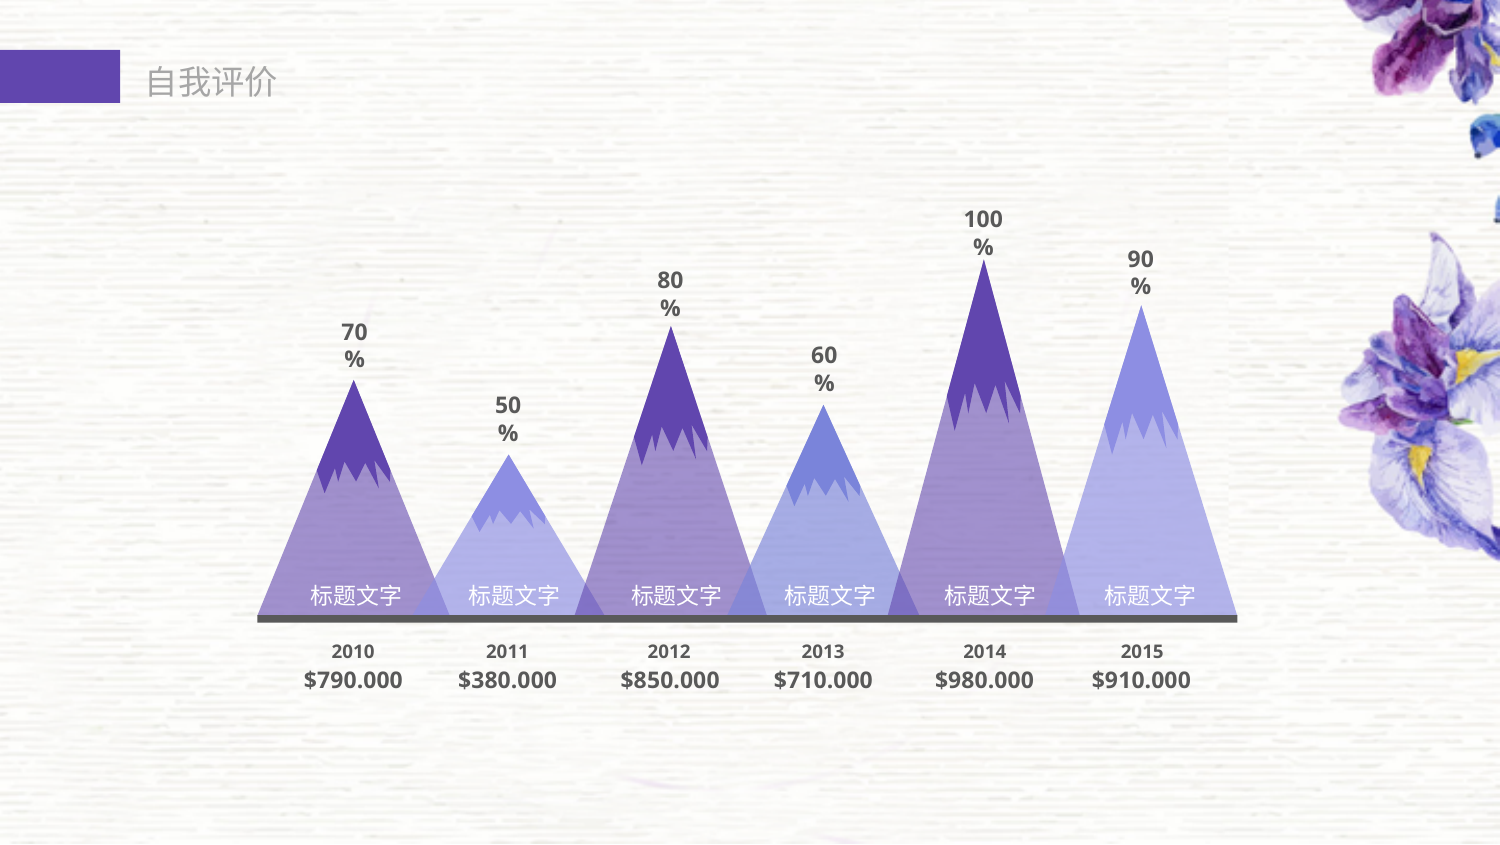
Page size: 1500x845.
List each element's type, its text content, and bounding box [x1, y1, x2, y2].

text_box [758, 632, 889, 702]
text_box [919, 632, 1050, 702]
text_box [411, 454, 569, 618]
text_box 70% [326, 311, 384, 378]
text_box 100% [949, 199, 1017, 257]
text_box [605, 632, 735, 702]
picture [0, 0, 1500, 844]
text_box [288, 632, 419, 702]
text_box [1044, 305, 1238, 617]
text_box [574, 325, 768, 618]
text_box 50% [479, 385, 537, 452]
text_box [443, 632, 573, 702]
text_box 80% [641, 260, 699, 324]
text_box 60% [795, 335, 854, 402]
text_box 90% [1112, 238, 1170, 303]
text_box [257, 379, 450, 617]
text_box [1076, 632, 1207, 702]
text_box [887, 259, 1081, 618]
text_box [726, 404, 882, 617]
